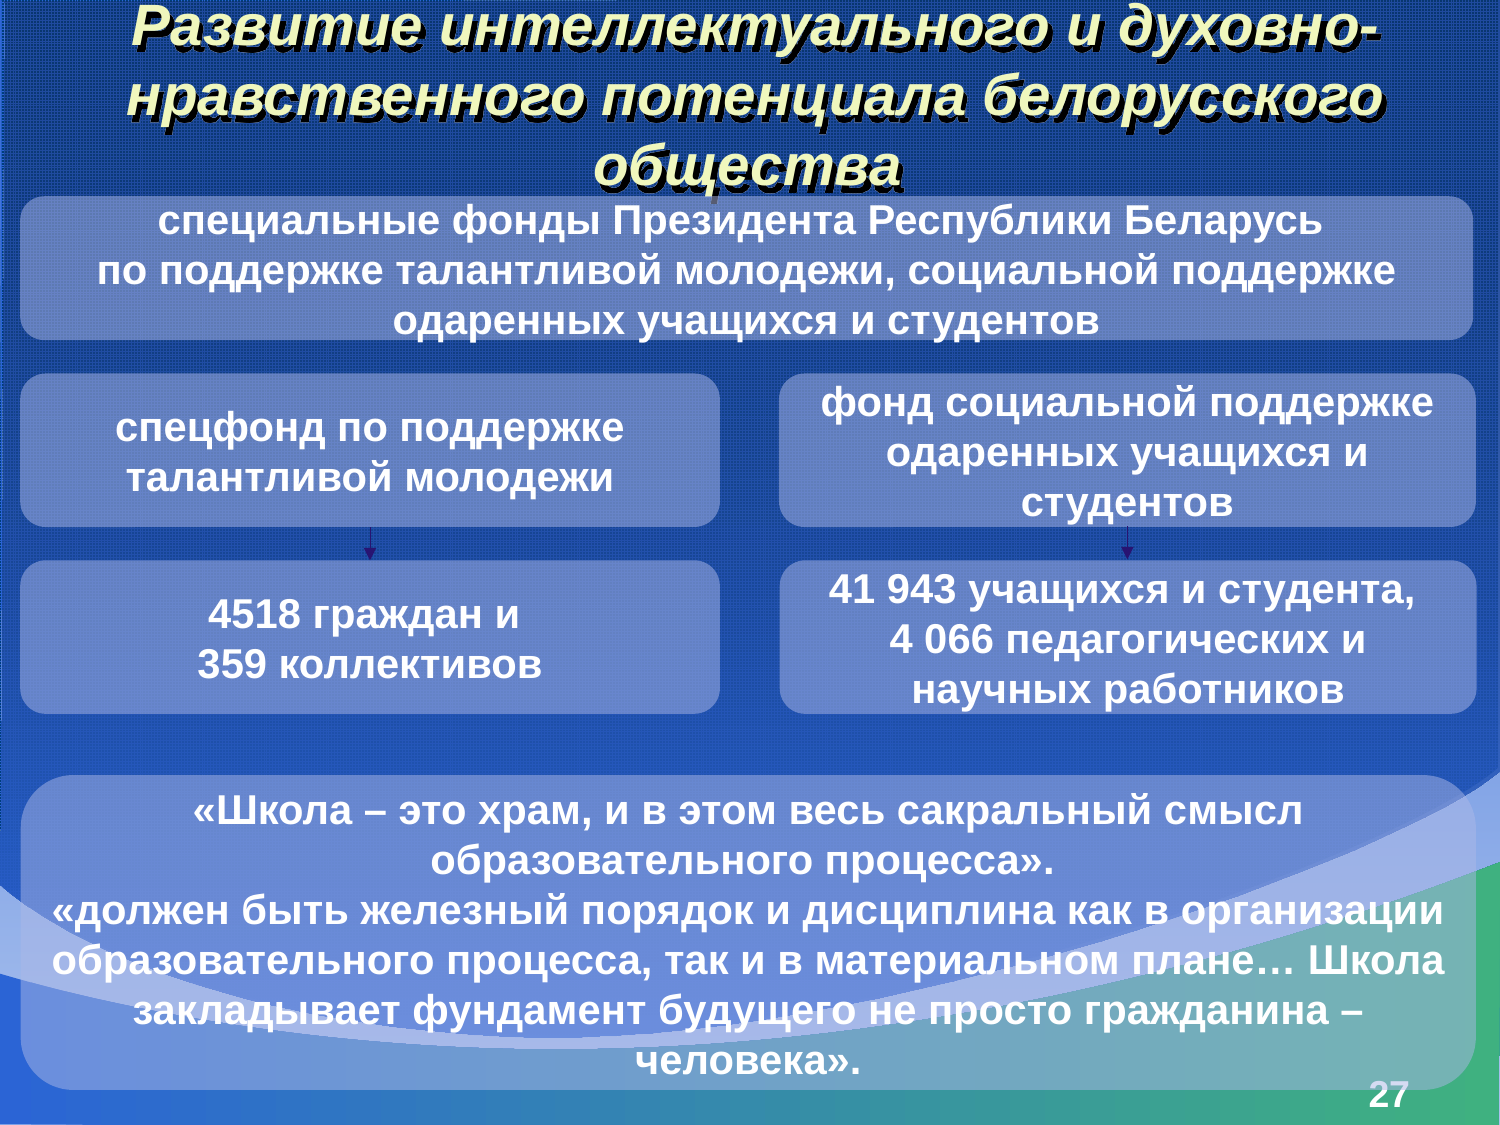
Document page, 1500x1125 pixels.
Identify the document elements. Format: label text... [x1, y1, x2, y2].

text_box 4518 граждан и 359 коллективов [20, 560, 720, 714]
text_box Развитие интеллектуального и духовно-нравственного потенциала белорусского общества [5, 0, 1500, 185]
text_box «Школа – это храм, и в этом весь сакральный смысл образовательного процесса». «должен быть железный порядок и дисциплина как в организации образовательного процесса, так и в материальном плане… Школа закладывает фундамент будущего не просто гражданина – человека». [20, 775, 1476, 1090]
text_box 41 943 учащихся и студента, 4 066 педагогических и научных работников [779, 560, 1477, 714]
text_box фонд социальной поддержке одаренных учащихся и студентов [778, 373, 1476, 528]
text_box спецфонд по поддержке талантливой молодежи [20, 373, 720, 528]
slide_number 27 [1074, 1090, 1425, 1103]
text_box специальные фонды Президента Республики Беларусь по поддержке талантливой молодежи, социальной поддержке одаренных учащихся и студентов [20, 196, 1474, 341]
